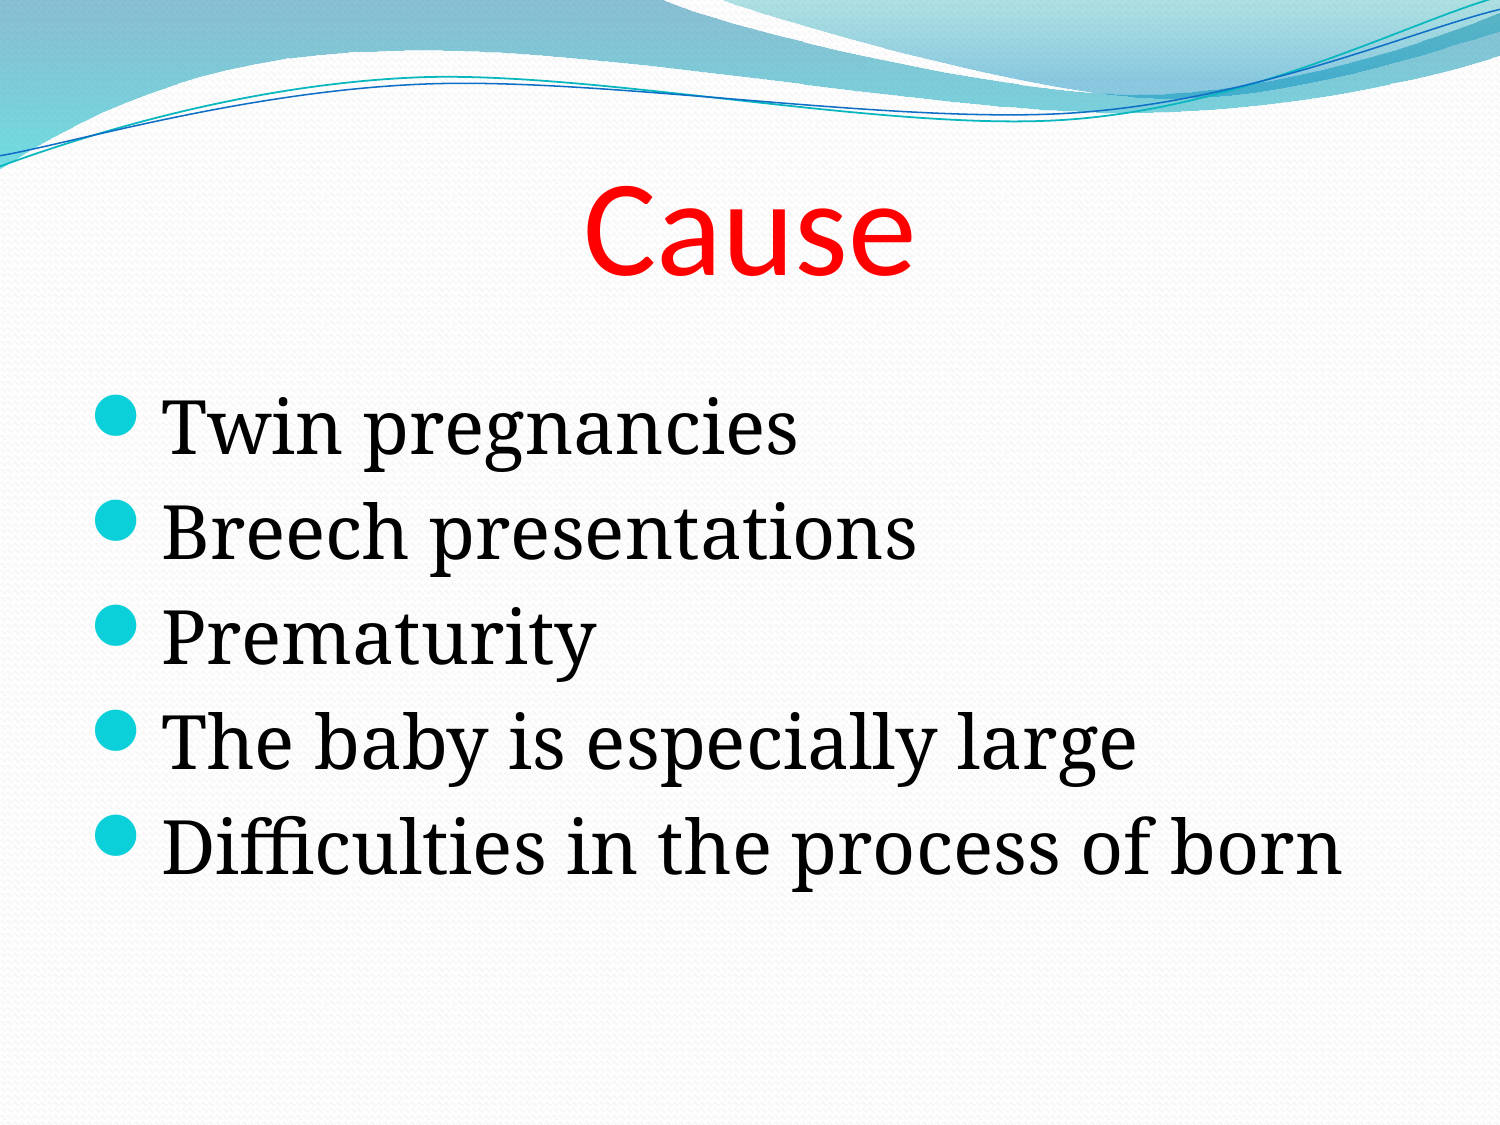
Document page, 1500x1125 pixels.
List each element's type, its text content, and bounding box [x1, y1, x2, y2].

list Twin pregnancies Breech presentations Prematurity The baby is especially large Difficulties in the process of born [75, 287, 1425, 1008]
title Cause [75, 115, 1425, 287]
